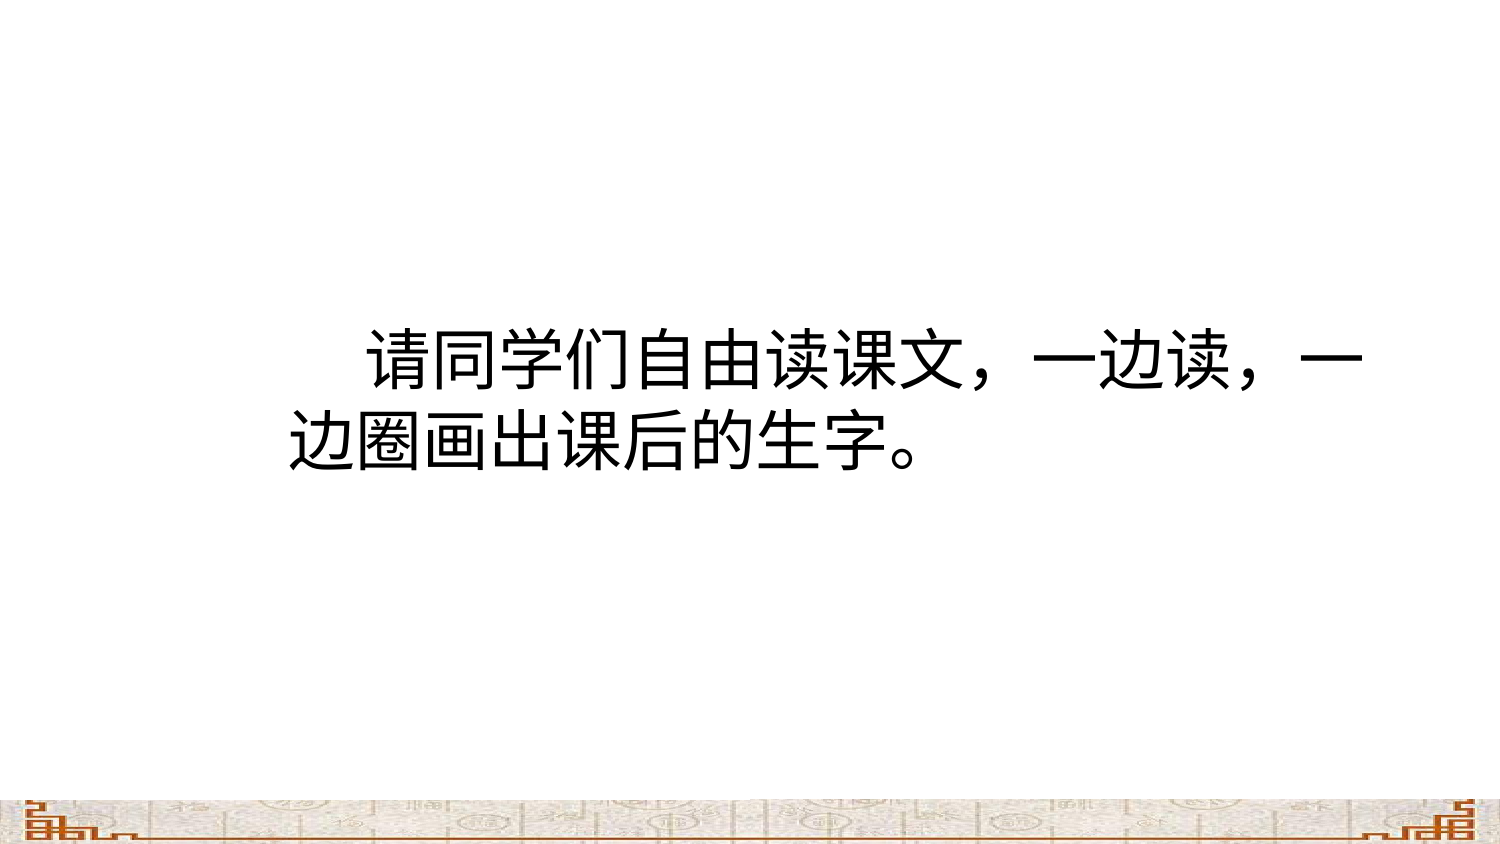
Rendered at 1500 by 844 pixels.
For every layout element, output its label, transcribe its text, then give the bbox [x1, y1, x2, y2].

picture [0, 799, 1500, 844]
text_box 请同学们自由读课文，一边读，一边圈画出课后的生字。 [273, 310, 1427, 486]
